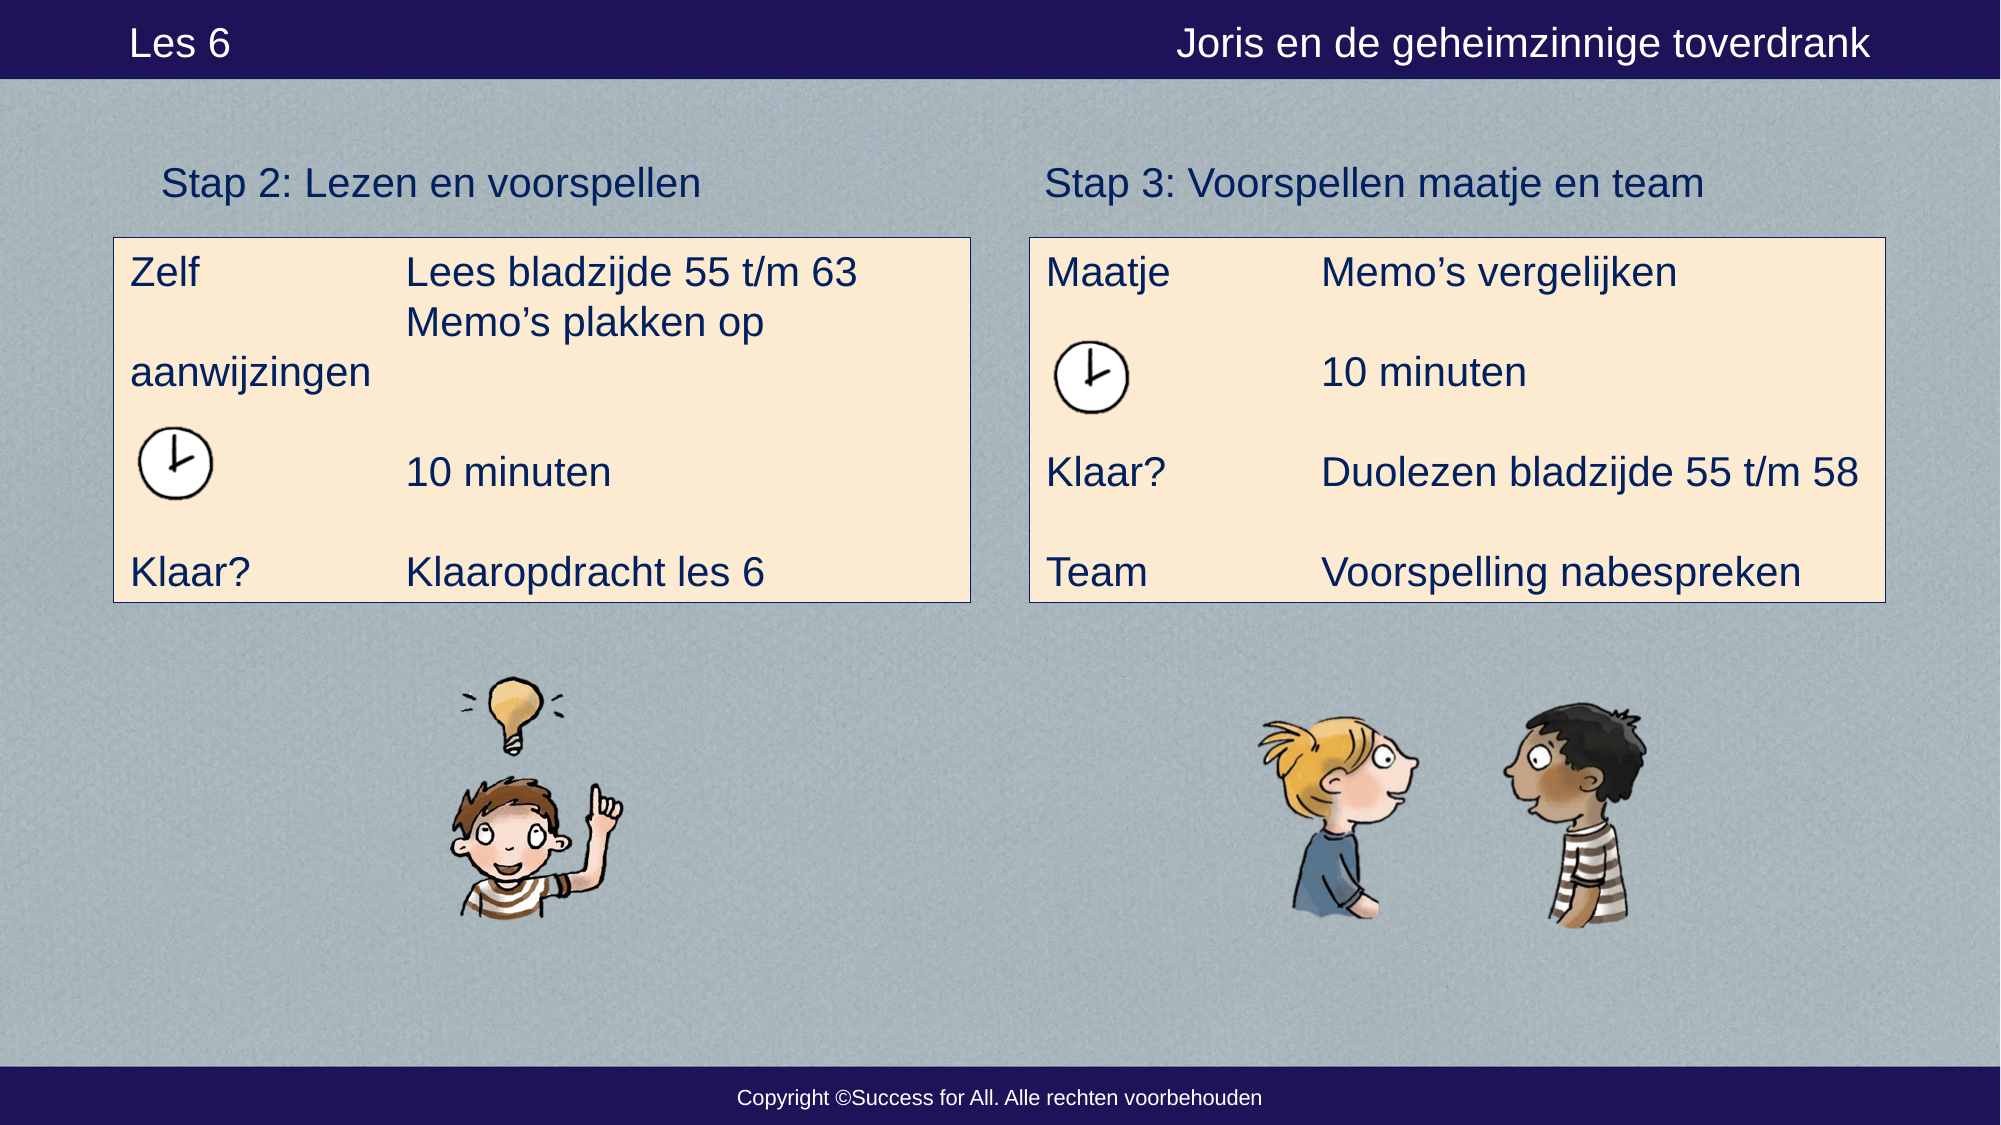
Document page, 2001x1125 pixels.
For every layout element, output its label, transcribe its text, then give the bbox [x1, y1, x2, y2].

text_box Joris en de geheimzinnige toverdrank [999, 8, 1886, 73]
text_box Stap 3: Voorspellen maatje en team [1029, 148, 1822, 214]
text_box Maatje Memo’s vergelijken 10 minuten Klaar? Duolezen bladzijde 55 t/m 58 Team Voorspelling nabespreken [1029, 237, 1886, 603]
text_box Zelf Lees bladzijde 55 t/m 63 Memo’s plakken op aanwijzingen 10 minuten Klaar? Klaaropdracht les 6 [113, 237, 971, 603]
text_box Copyright ©Success for All. Alle rechten voorbehouden [0, 1076, 2000, 1125]
picture [0, 0, 2001, 1125]
text_box Stap 2: Lezen en voorspellen [146, 148, 939, 214]
text_box Les 6 [114, 8, 354, 73]
